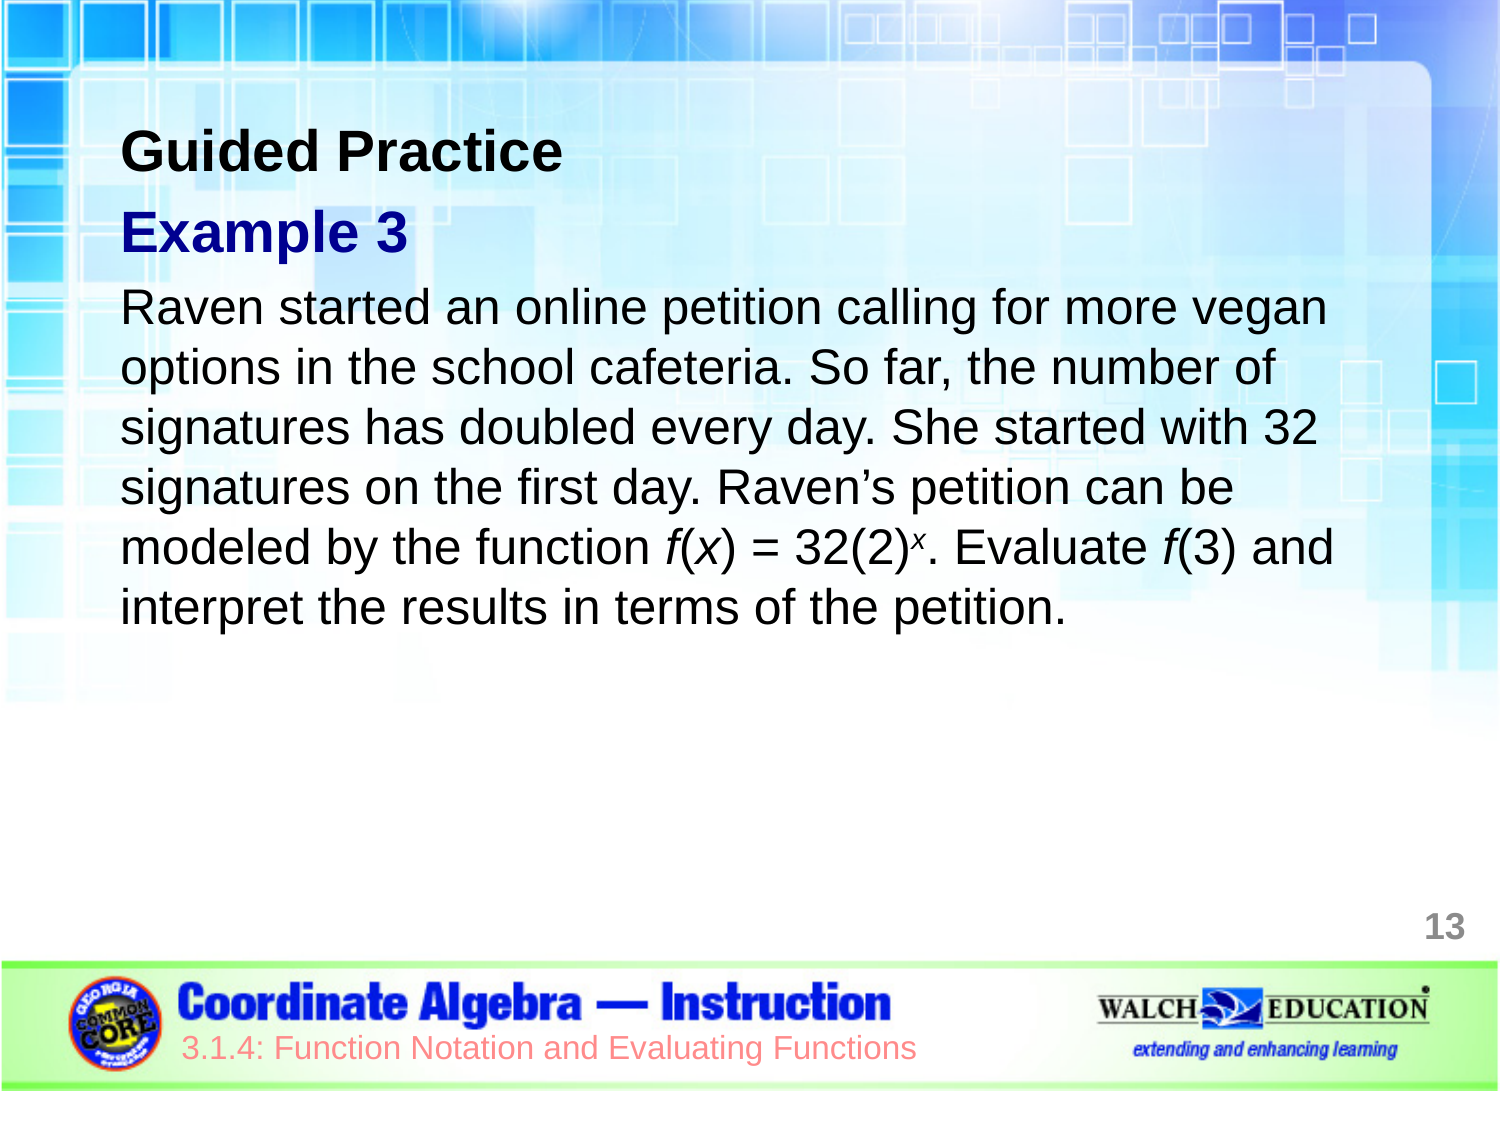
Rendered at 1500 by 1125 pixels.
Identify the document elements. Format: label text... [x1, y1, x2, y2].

subtitle Guided Practice Example 3 Raven started an online petition calling for more vegan options in the school cafeteria. So far, the number of signatures has doubled every day. She started with 32 signatures on the first day. Raven’s petition can be modeled by the function f(x) = 32(2)x. Evaluate f(3) and interpret the results in terms of the petition. [105, 105, 1385, 925]
footer 3.1.4: Function Notation and Evaluating Functions [166, 1024, 1080, 1069]
slide_number 13 [1361, 901, 1481, 949]
picture [1, 0, 1500, 1091]
